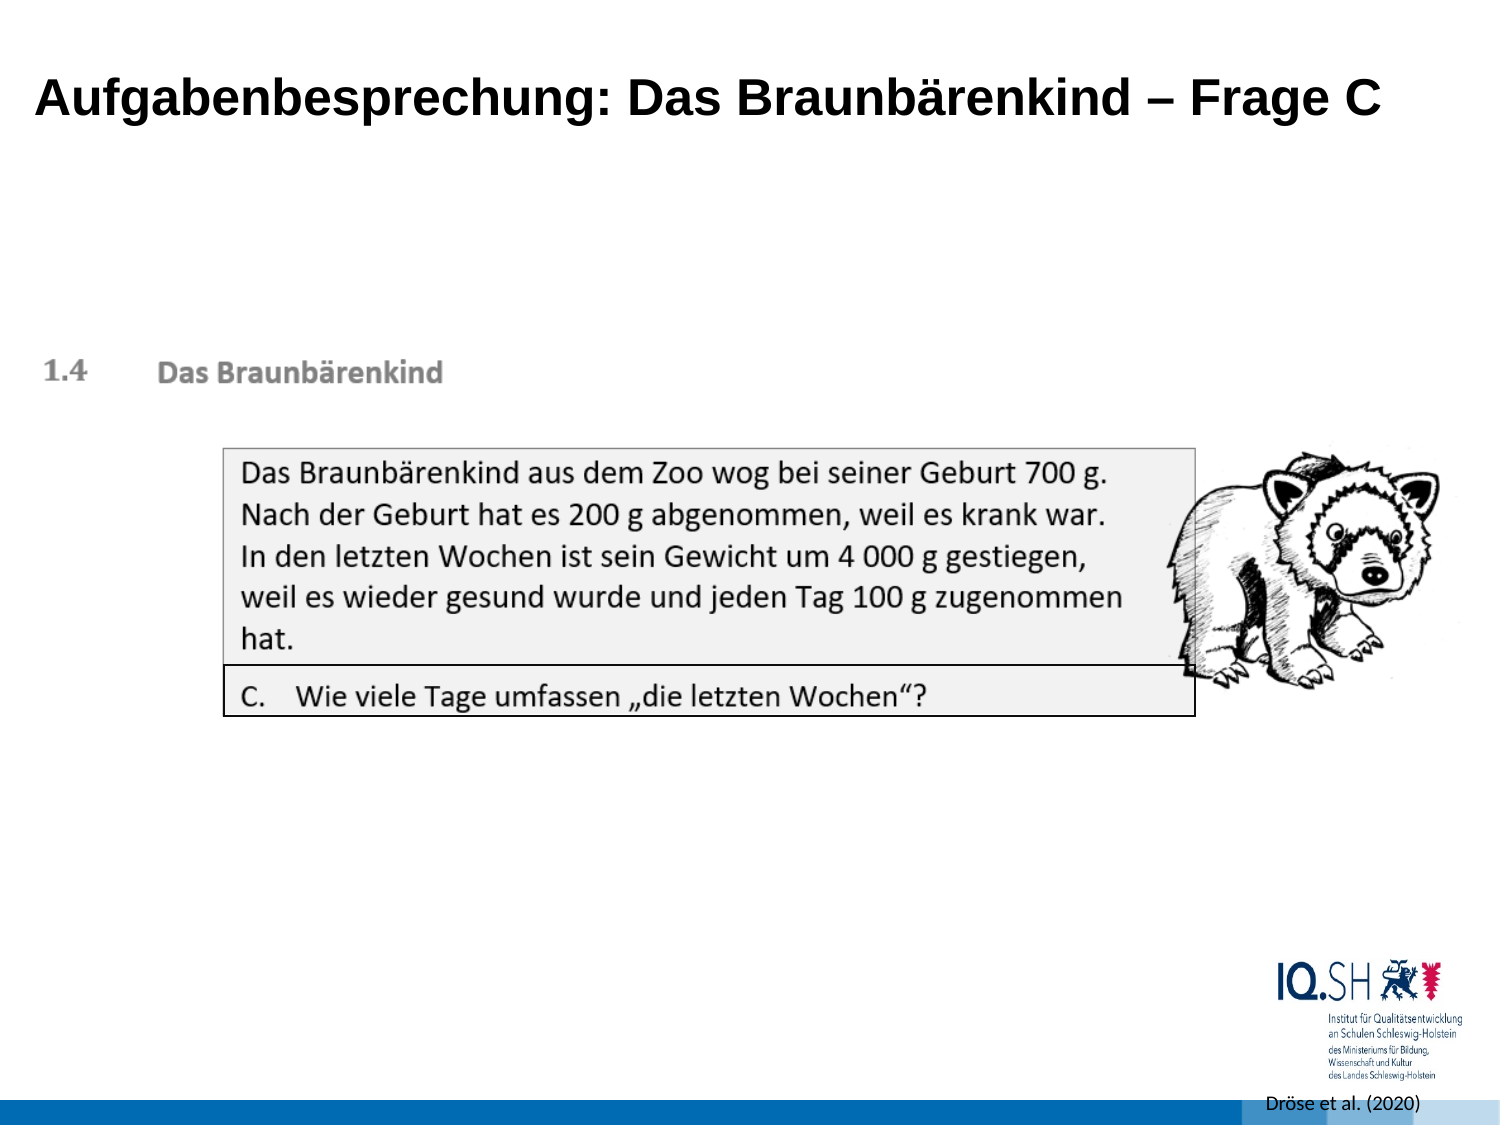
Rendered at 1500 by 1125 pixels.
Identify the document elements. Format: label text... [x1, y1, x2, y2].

text_box Dröse et al. (2020) [1251, 1084, 1500, 1123]
title Aufgabenbesprechung: Das Braunbärenkind – Frage C [17, 54, 1400, 136]
picture [37, 344, 1469, 737]
picture [0, 1100, 1500, 1125]
picture [1278, 959, 1462, 1081]
